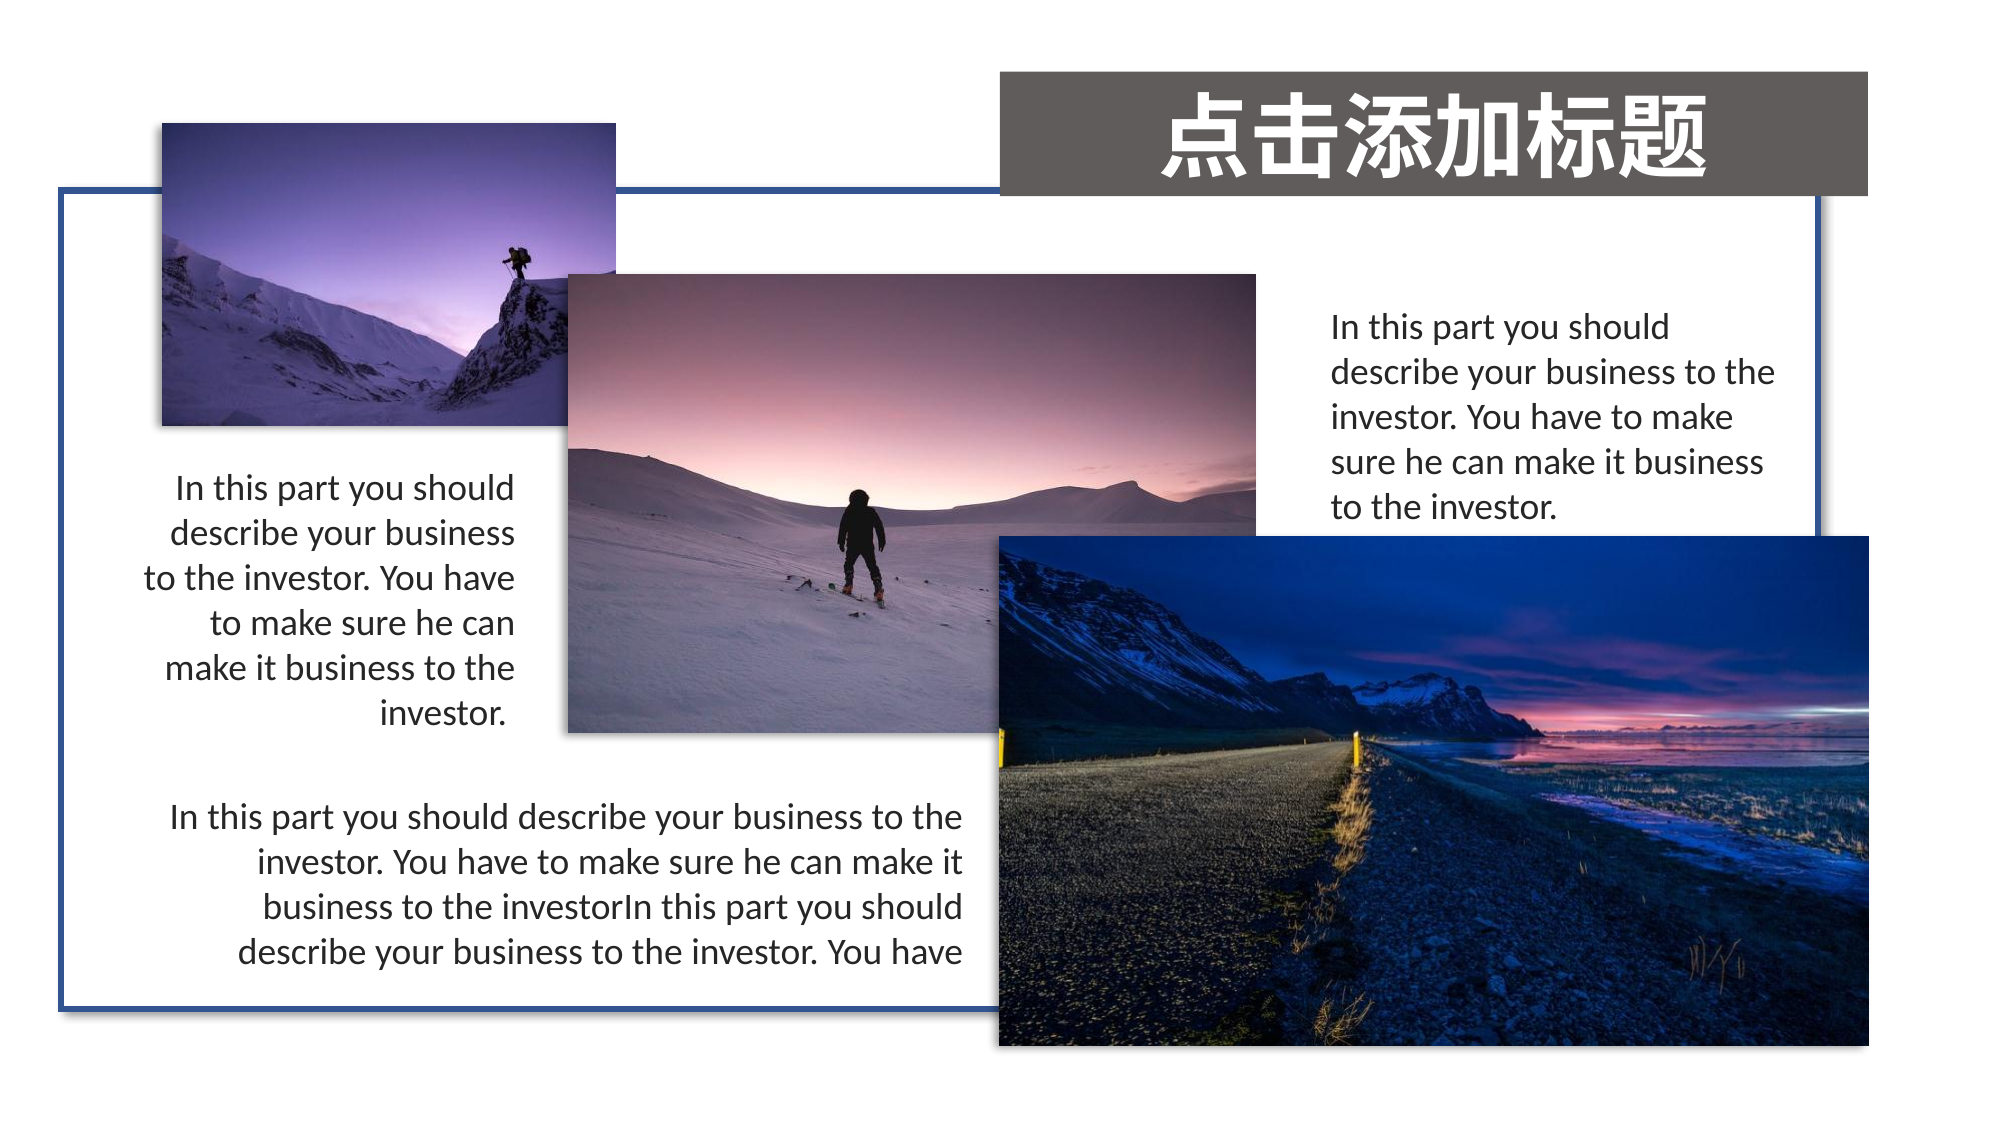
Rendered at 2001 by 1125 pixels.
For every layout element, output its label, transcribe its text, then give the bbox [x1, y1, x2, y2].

text_box [60, 190, 989, 1010]
text_box 点击添加标题 [999, 71, 1868, 197]
text_box In this part you should describe your business to the investor. You have to make sure he can make it business to the investorIn this part you should describe your business to the investor. You have [128, 784, 979, 980]
text_box In this part you should describe your business to the investor. You have to make sure he can make it business to the investor. [1315, 294, 1795, 535]
text_box In this part you should describe your business to the investor. You have to make sure he can make it business to the investor. [128, 456, 531, 741]
text_box [616, 190, 1819, 534]
picture [162, 123, 1869, 1047]
